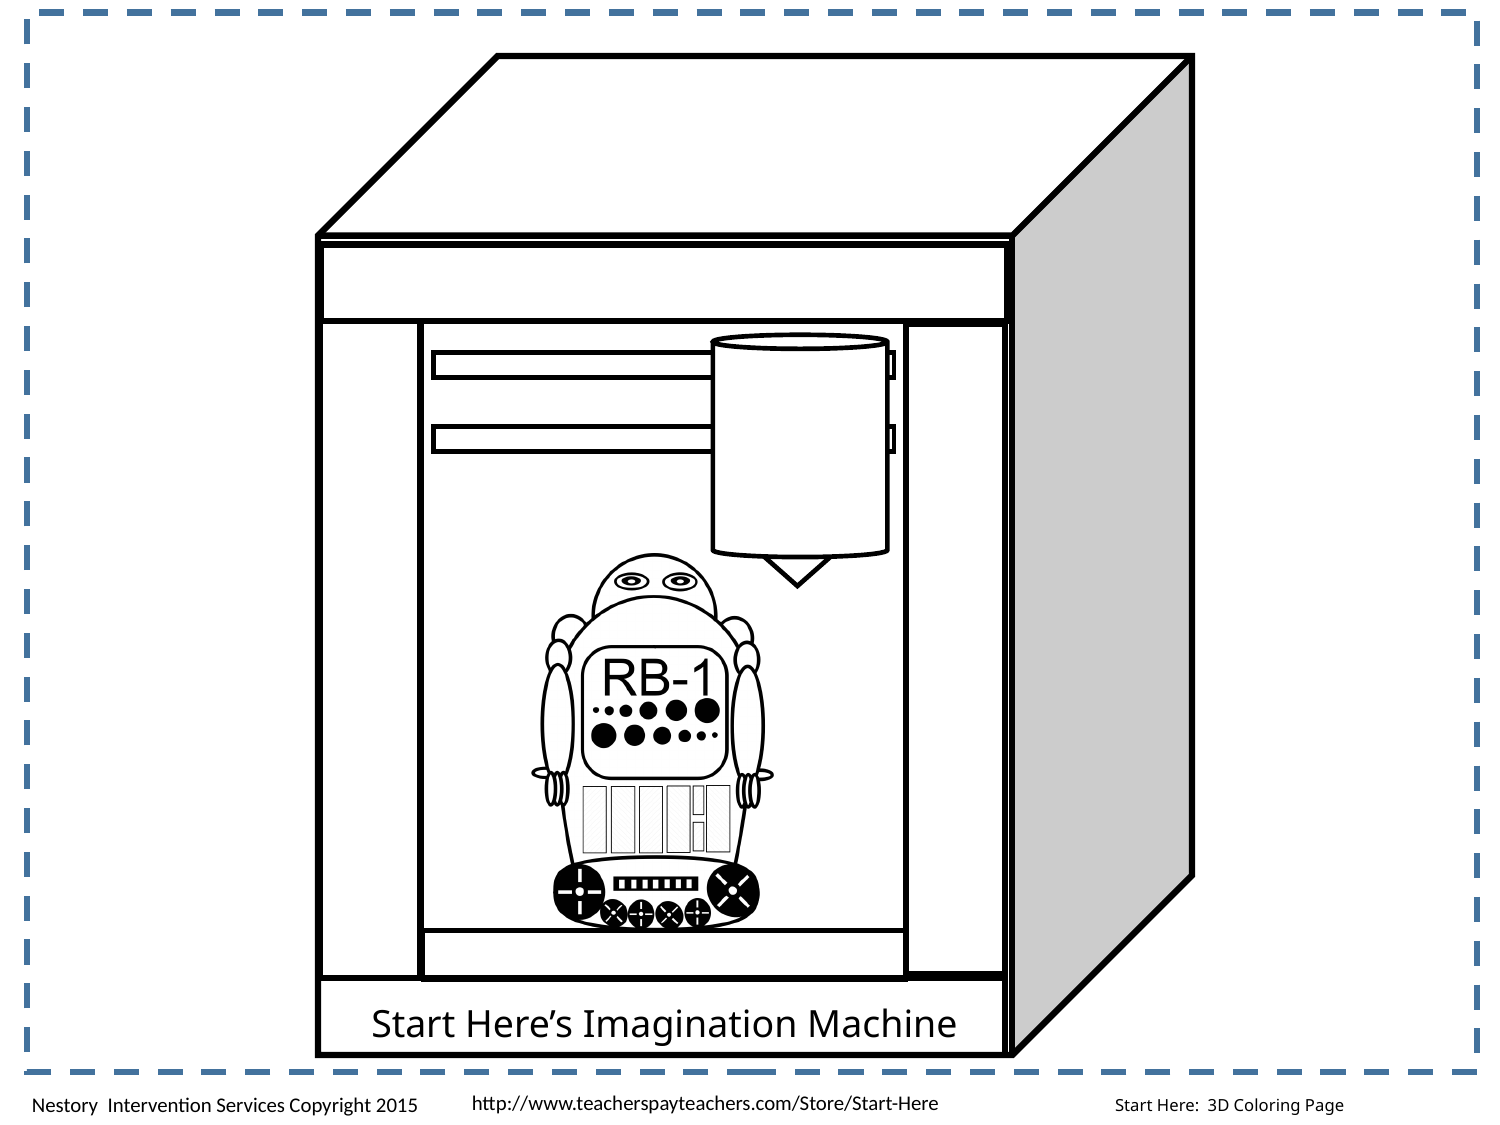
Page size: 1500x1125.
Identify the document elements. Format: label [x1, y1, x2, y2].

text_box [13, 1067, 1500, 1125]
text_box [319, 243, 1008, 322]
text_box [889, 351, 895, 379]
text_box [711, 333, 889, 559]
text_box [905, 323, 1006, 975]
text_box [26, 11, 1478, 1067]
text_box [432, 425, 711, 453]
text_box [432, 351, 711, 379]
picture [531, 553, 774, 931]
text_box [422, 930, 907, 980]
text_box [319, 320, 422, 979]
text_box [774, 558, 831, 588]
text_box [889, 425, 895, 453]
text_box [316, 54, 1194, 1057]
text_box [317, 977, 1006, 1056]
